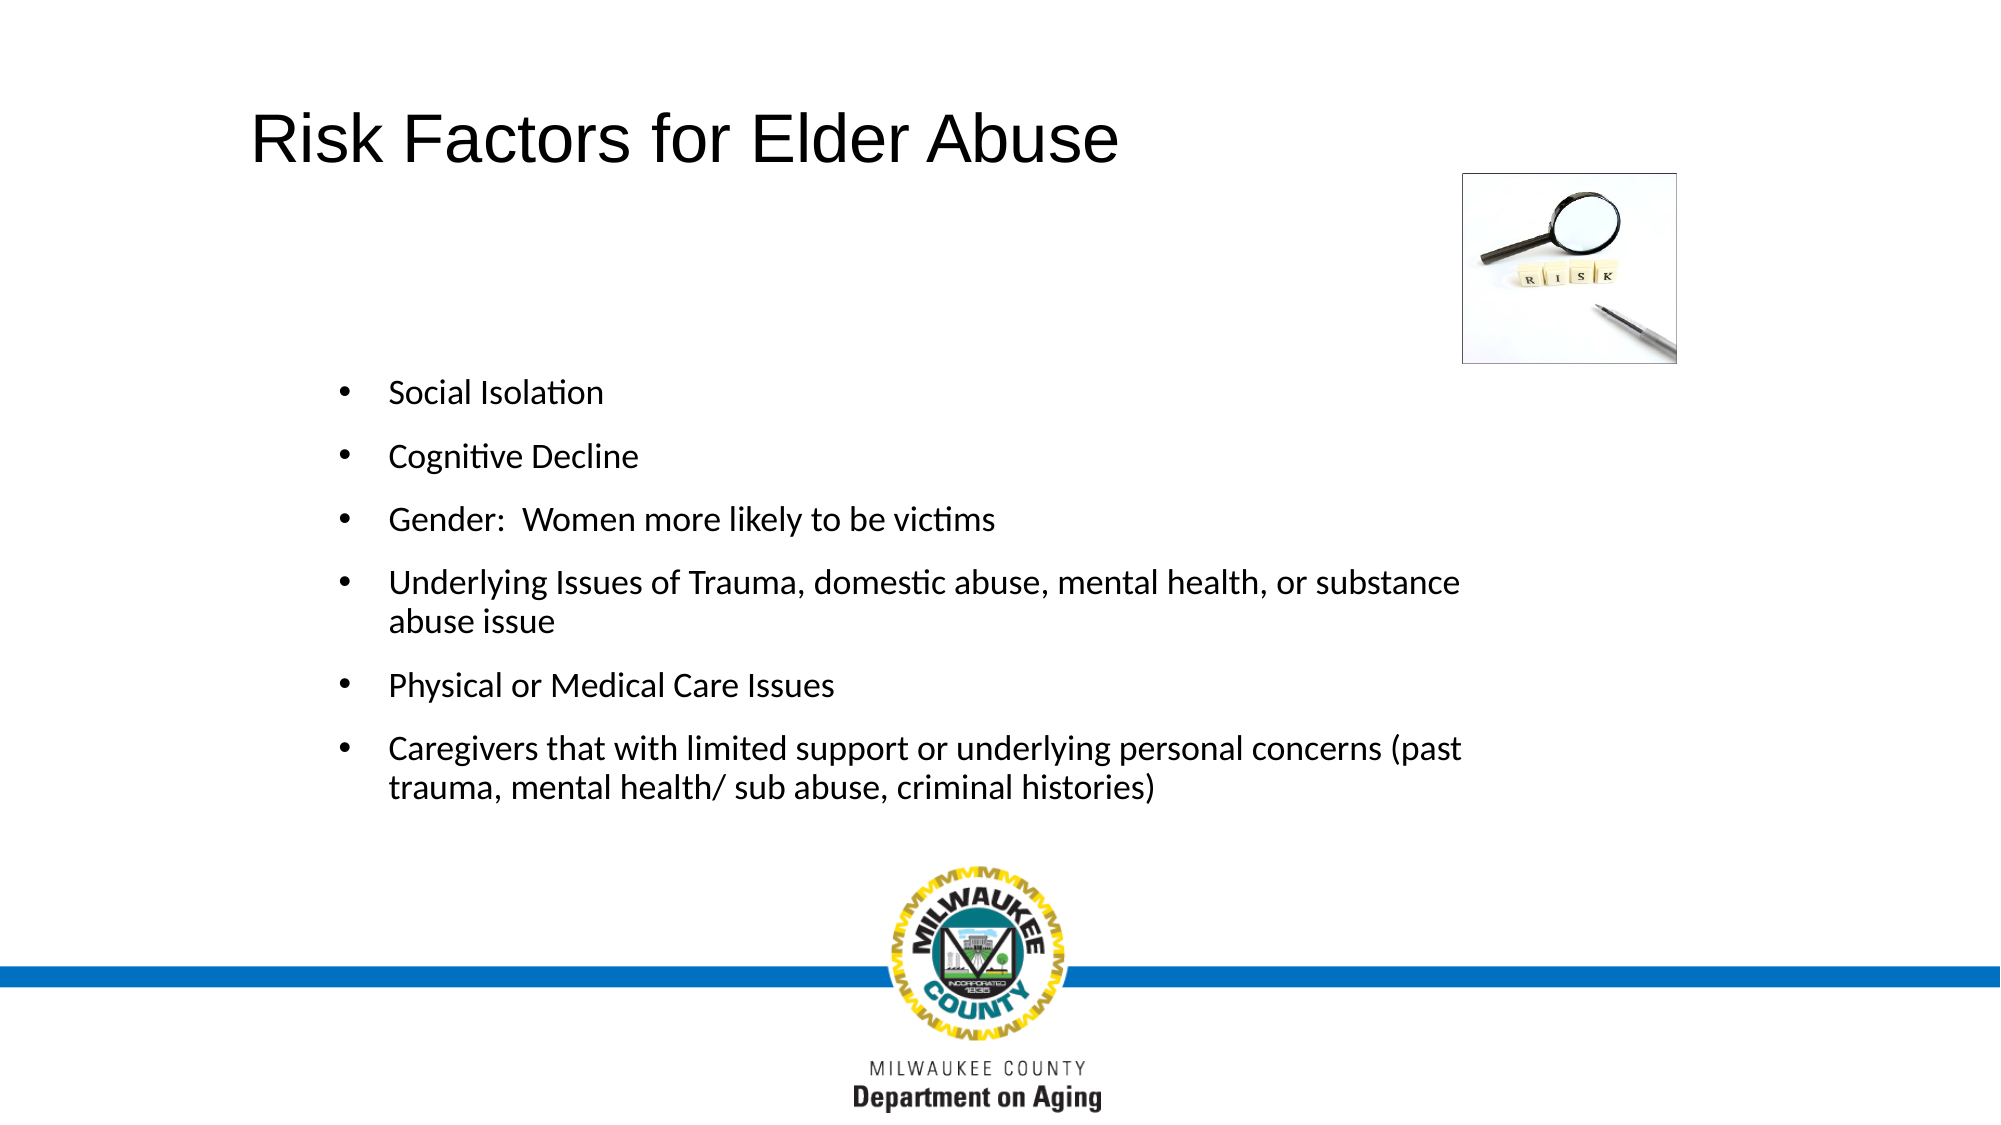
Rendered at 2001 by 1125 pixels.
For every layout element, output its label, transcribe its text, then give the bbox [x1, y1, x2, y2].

text_box Social Isolation Cognitive Decline Gender: Women more likely to be victims Underlying Issues of Trauma, domestic abuse, mental health, or substance abuse issue Physical or Medical Care Issues Caregivers that with limited support or underlying personal concerns (past trauma, mental health/ sub abuse, criminal histories) [323, 366, 1563, 816]
picture [854, 862, 1101, 1113]
picture [1462, 173, 1677, 364]
text_box Risk Factors for Elder Abuse [153, 95, 1218, 229]
